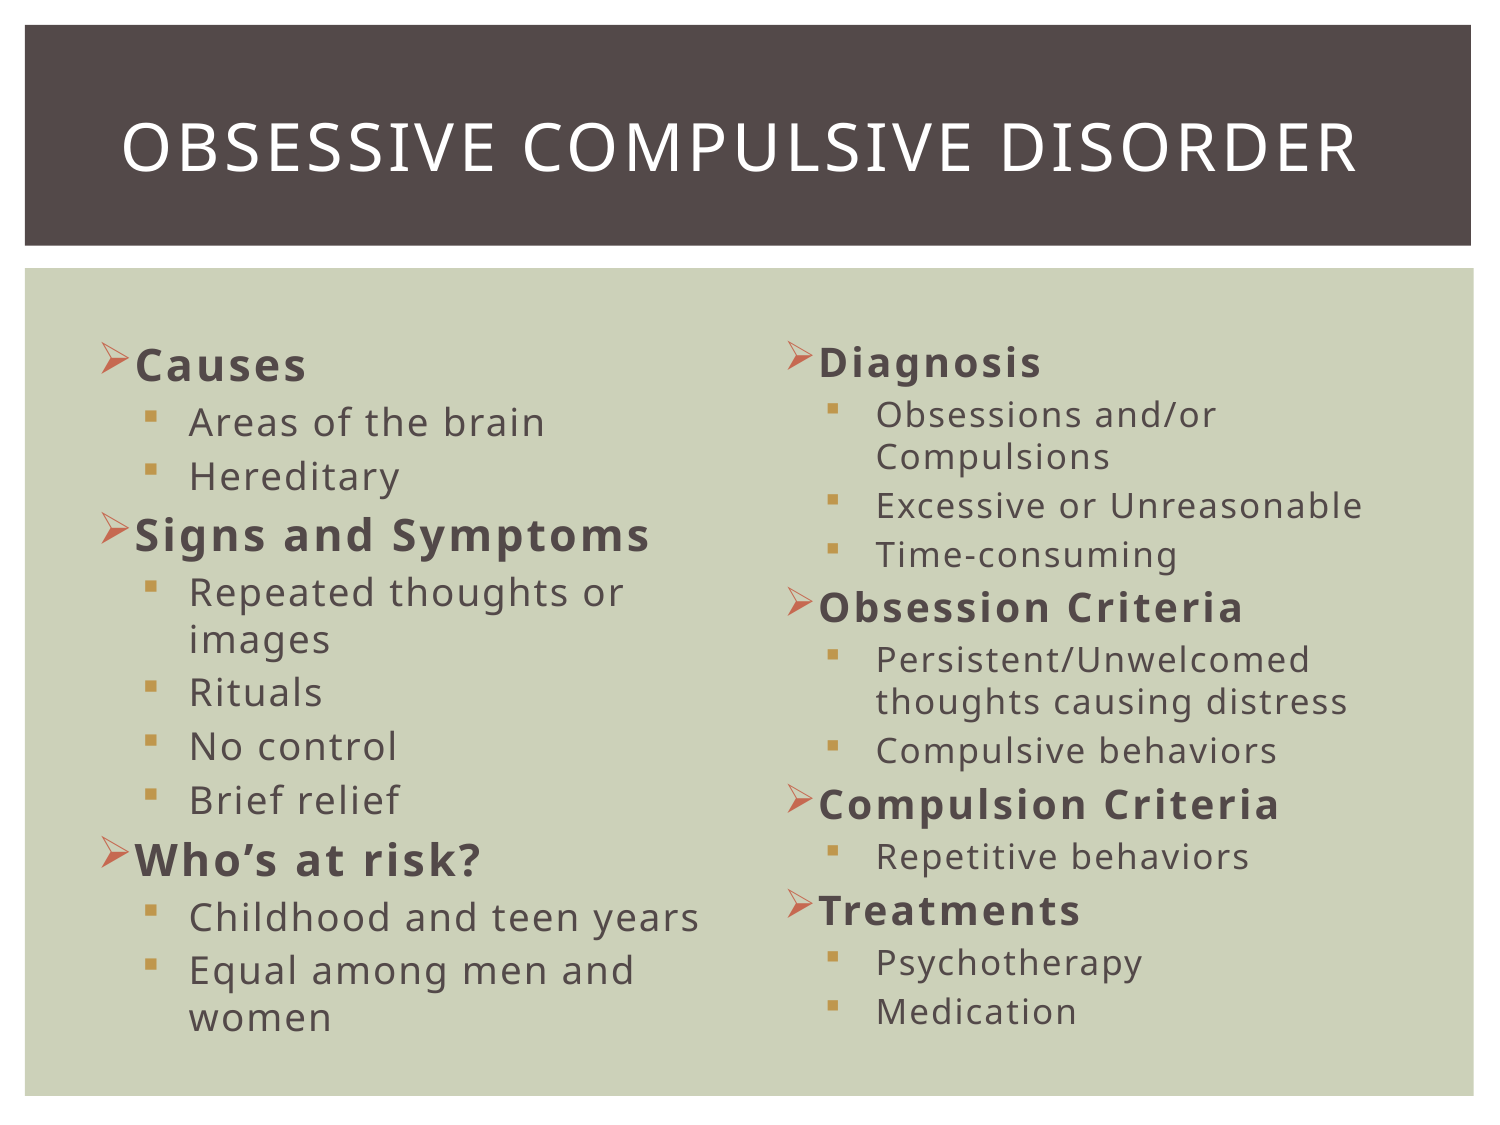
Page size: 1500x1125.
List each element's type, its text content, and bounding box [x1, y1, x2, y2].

title Obsessive Compulsive Disorder [62, 58, 1438, 232]
list Diagnosis Obsessions and/or Compulsions Excessive or Unreasonable Time-consuming Obsession Criteria Persistent/Unwelcomed thoughts causing distress Compulsive behaviors Compulsion Criteria Repetitive behaviors Treatments Psychotherapy Medication [762, 328, 1425, 1052]
list Causes Areas of the brain Hereditary Signs and Symptoms Repeated thoughts or images Rituals No control Brief relief Who’s at risk? Childhood and teen years Equal among men and women [75, 328, 738, 1052]
